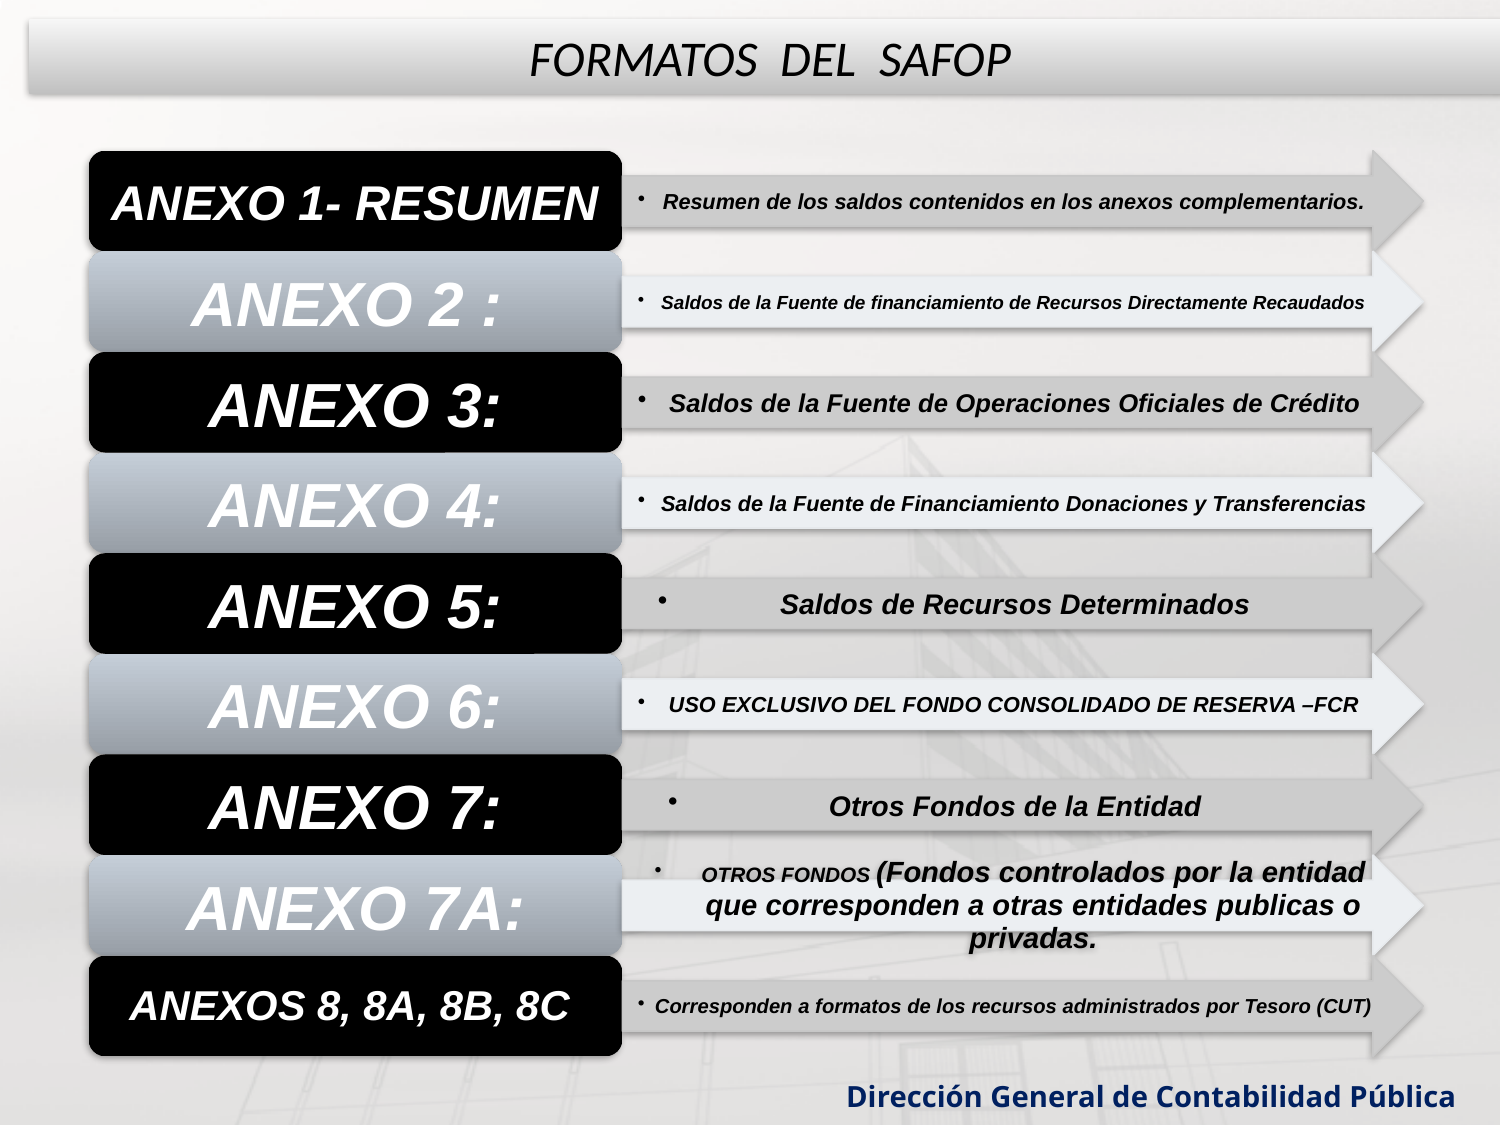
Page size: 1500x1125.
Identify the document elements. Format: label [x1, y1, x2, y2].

picture [0, 0, 1500, 1125]
text_box [88, 150, 1424, 1057]
